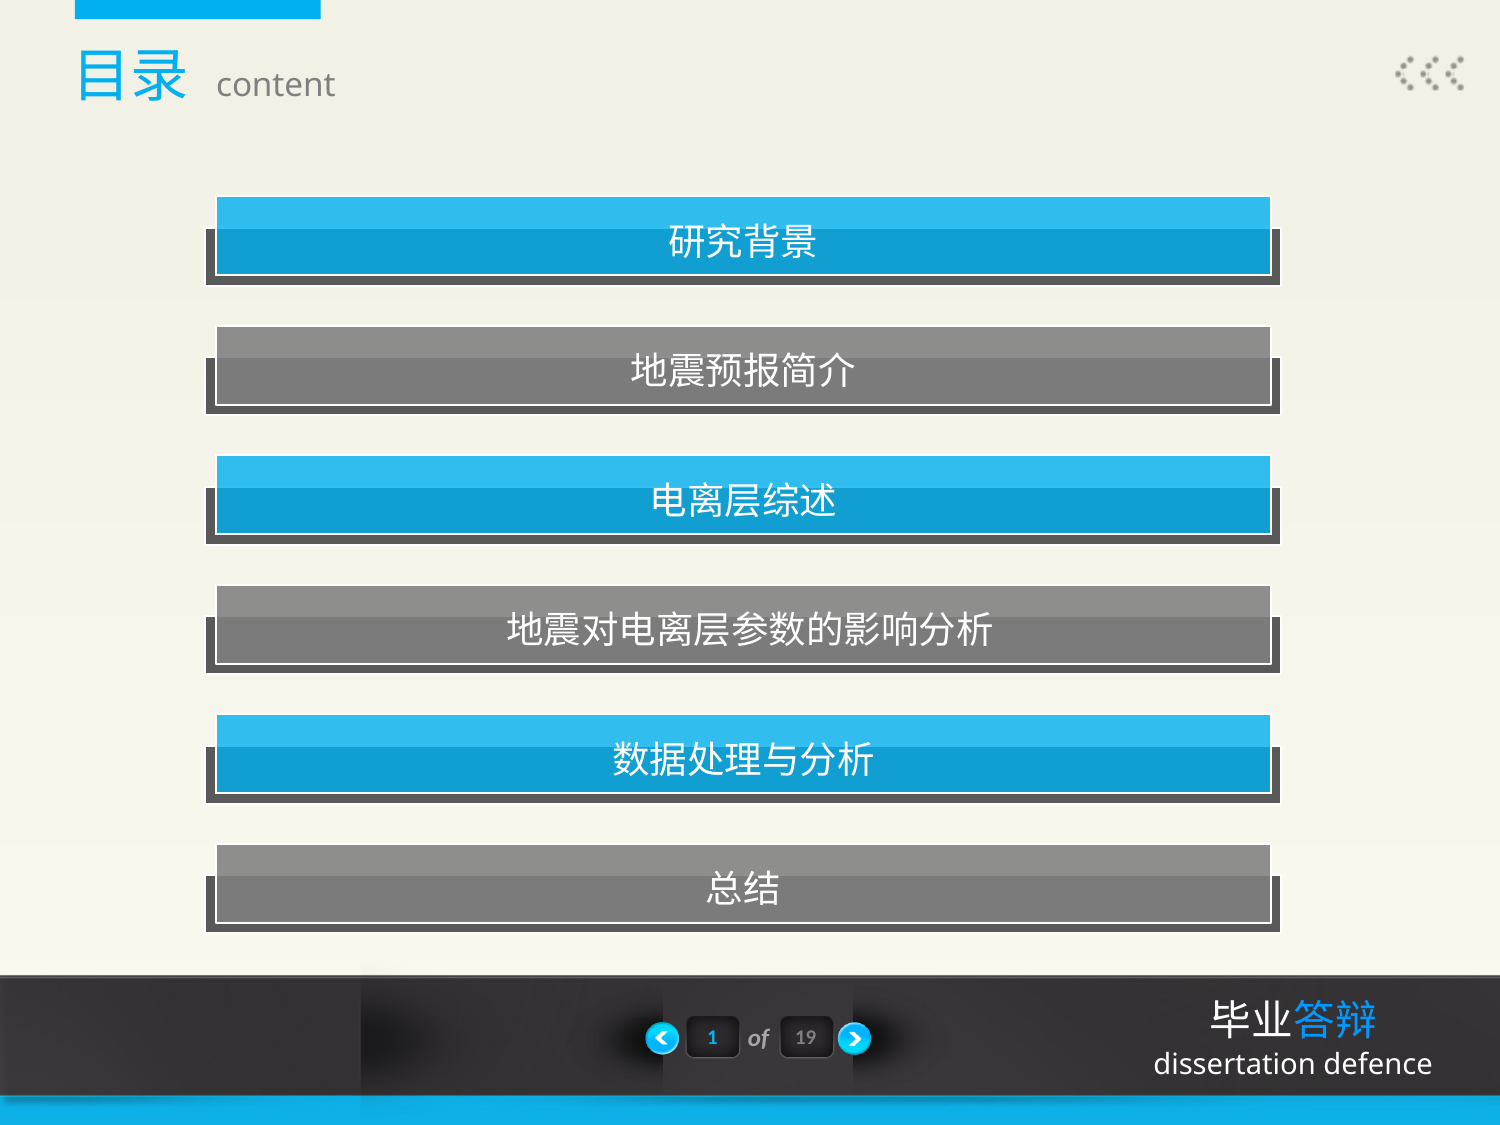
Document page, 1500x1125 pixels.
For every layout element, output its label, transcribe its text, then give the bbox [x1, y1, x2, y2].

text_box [204, 455, 1282, 546]
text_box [204, 714, 1282, 805]
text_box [204, 584, 1282, 675]
text_box of [747, 1014, 773, 1059]
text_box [204, 843, 1282, 934]
text_box 目录 content [57, 30, 561, 116]
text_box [204, 196, 1282, 287]
text_box [73, 0, 323, 21]
text_box 毕业答辩 dissertation defence [1080, 998, 1500, 1088]
picture [0, 0, 1500, 1096]
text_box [204, 325, 1282, 416]
